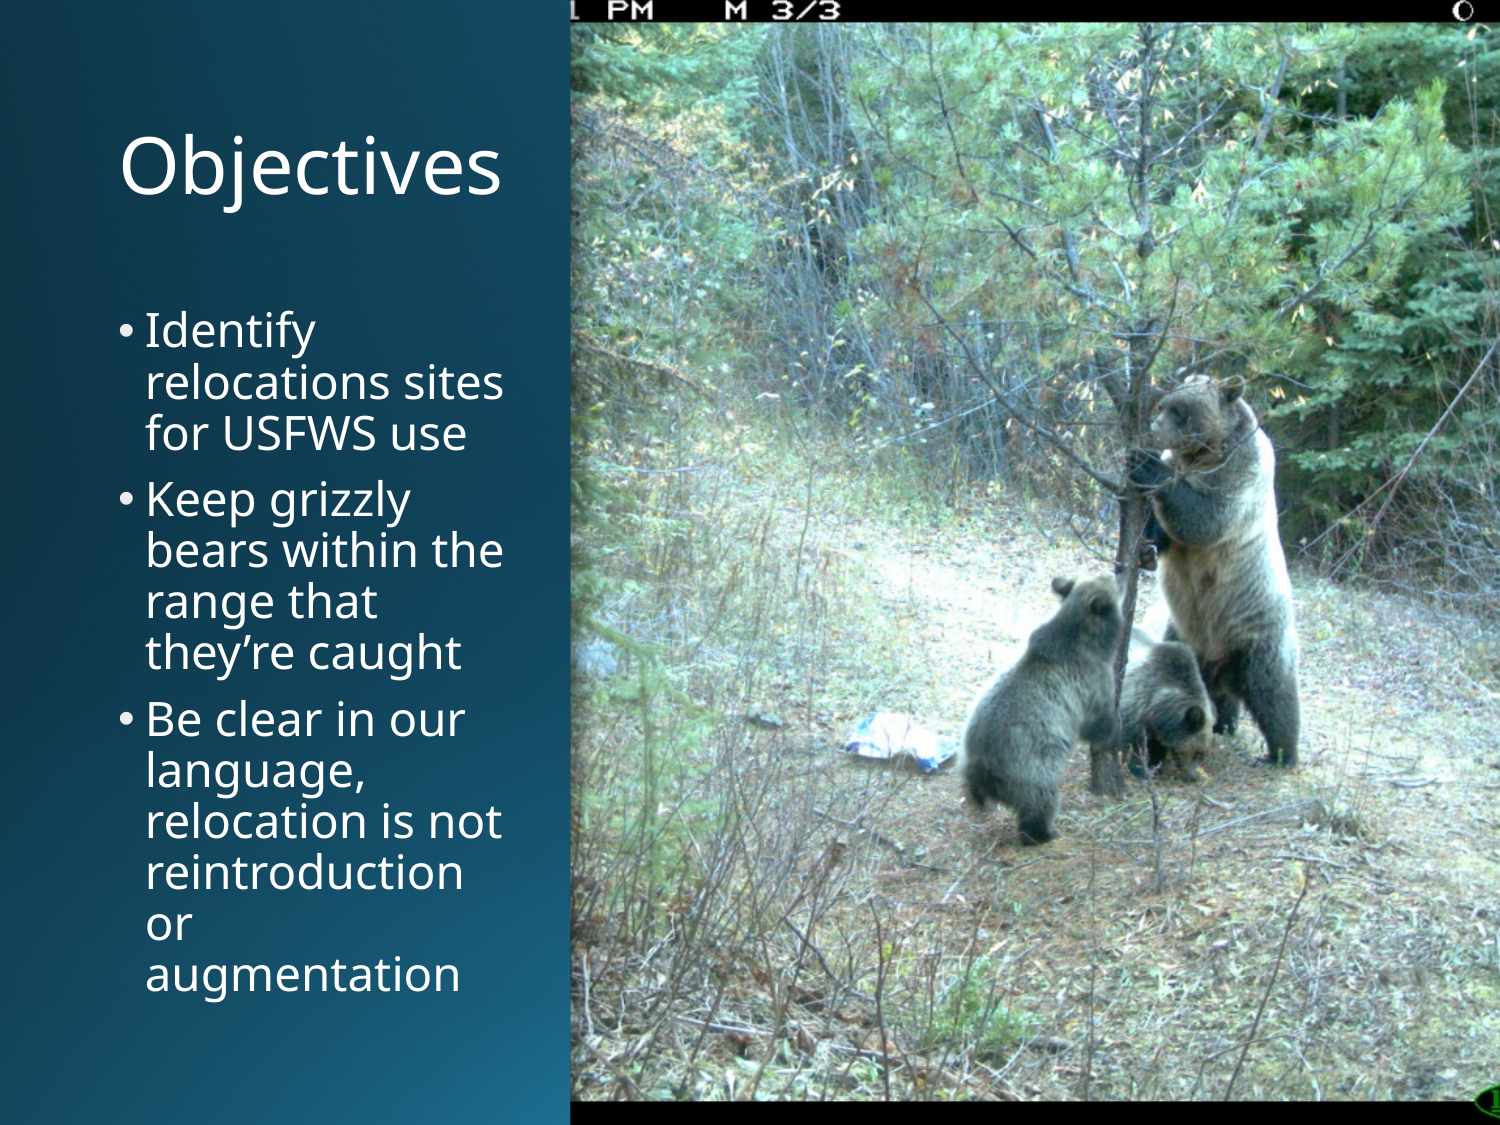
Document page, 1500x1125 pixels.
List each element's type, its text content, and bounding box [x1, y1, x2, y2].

list Identify relocations sites for USFWS use Keep grizzly bears within the range that they’re caught Be clear in our language, relocation is not reintroduction or augmentation [103, 299, 531, 1014]
text_box [0, 0, 570, 1125]
picture [570, 0, 1500, 1125]
title Objectives [103, 59, 531, 278]
